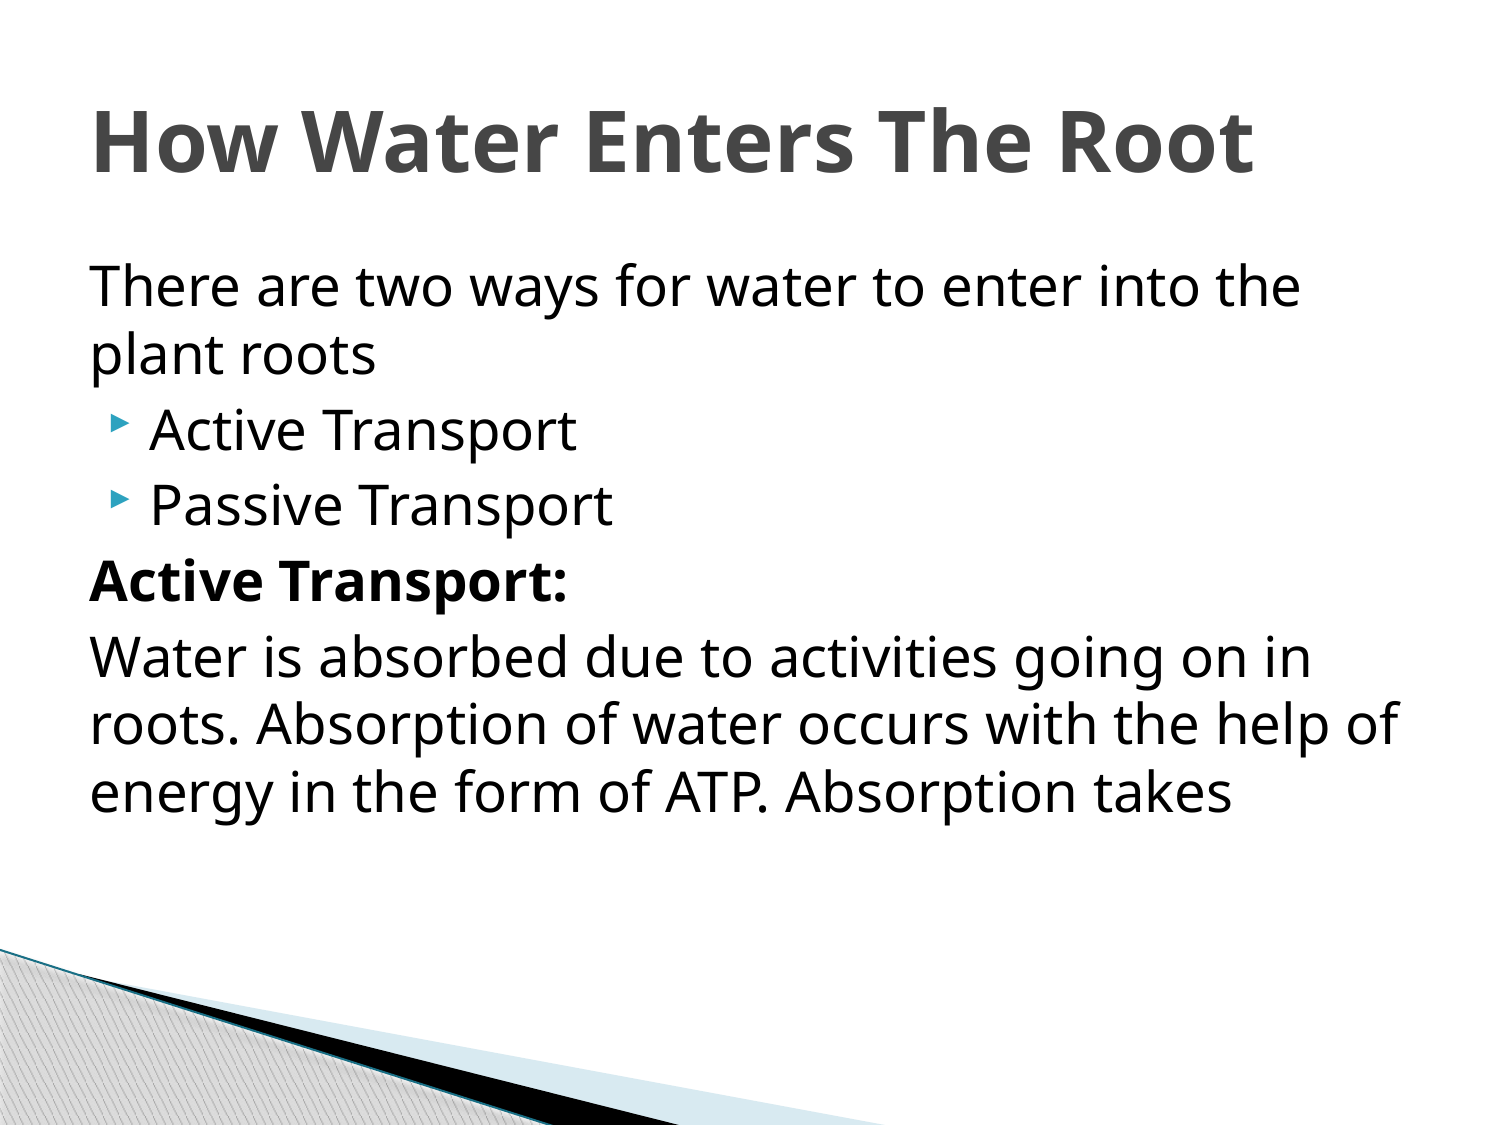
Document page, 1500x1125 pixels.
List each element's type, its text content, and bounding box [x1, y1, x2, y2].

title How Water Enters The Root [75, 45, 1425, 233]
list There are two ways for water to enter into the plant roots Active Transport Passive Transport Active Transport: Water is absorbed due to activities going on in roots. Absorption of water occurs with the help of energy in the form of ATP. Absorption takes [75, 243, 1425, 986]
